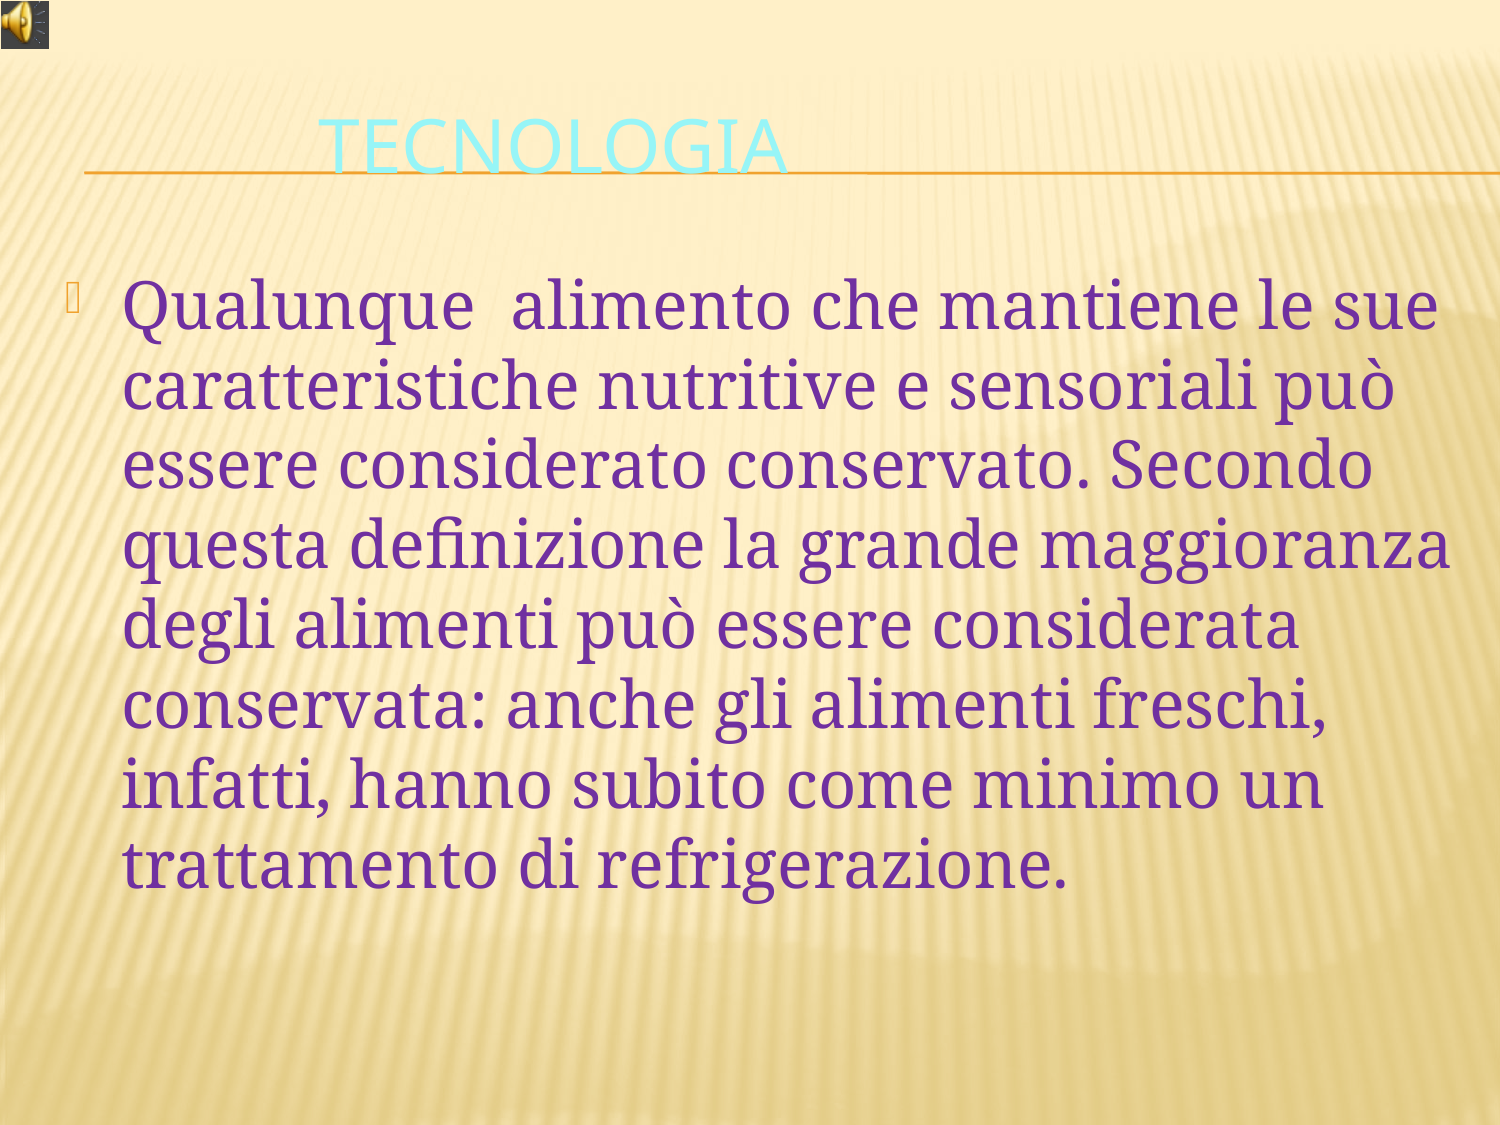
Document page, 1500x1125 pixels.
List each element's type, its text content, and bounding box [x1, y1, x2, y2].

title TECNOLOGIA [50, 75, 1475, 213]
list Qualunque alimento che mantiene le sue caratteristiche nutritive e sensoriali può essere considerato conservato. Secondo questa definizione la grande maggioranza degli alimenti può essere considerata conservata: anche gli alimenti freschi, infatti, hanno subito come minimo un trattamento di refrigerazione. [49, 254, 1476, 998]
picture [0, 0, 51, 51]
